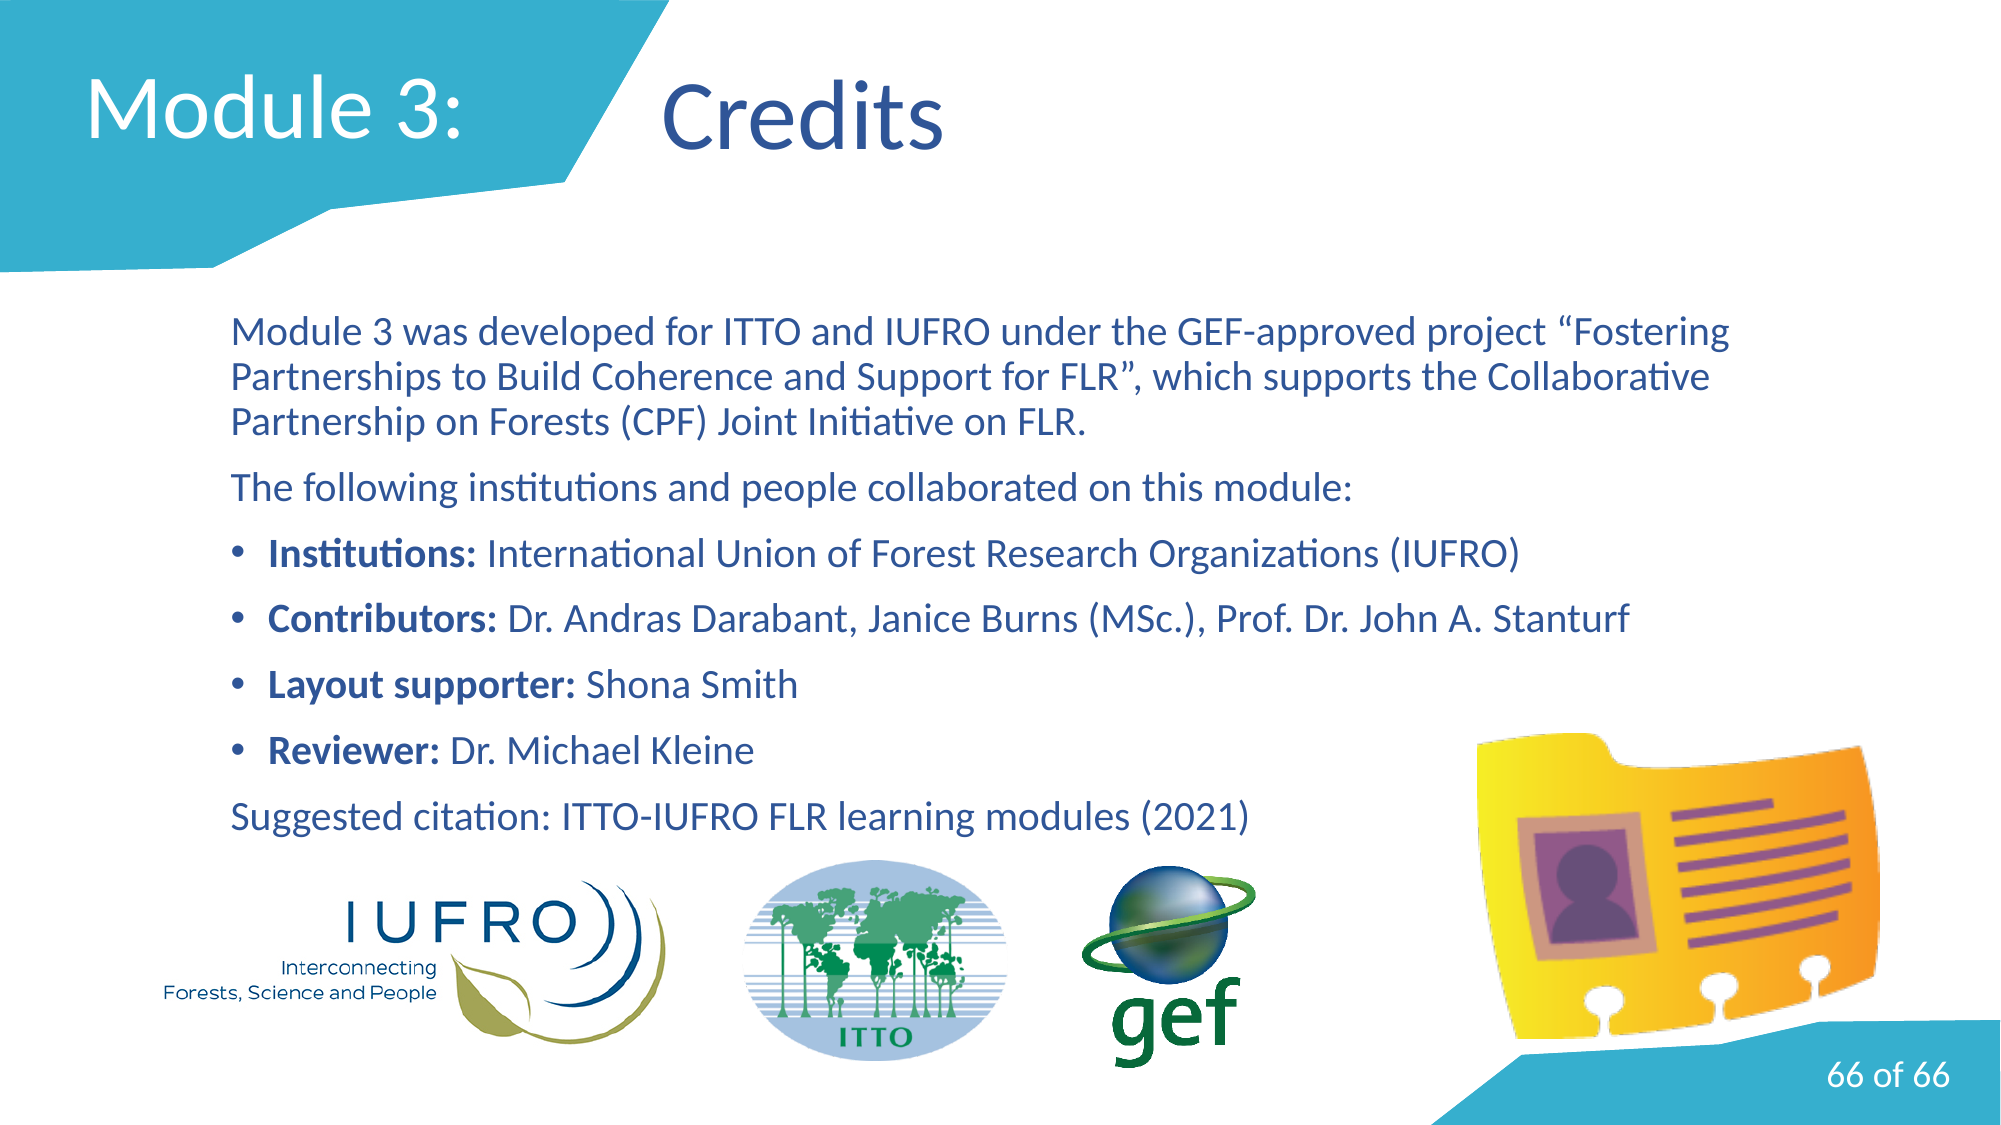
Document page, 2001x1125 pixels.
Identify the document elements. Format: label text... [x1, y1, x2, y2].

text_box Credits [646, 42, 1469, 178]
picture [1477, 733, 1880, 1039]
title Module 3: [69, 0, 765, 218]
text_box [156, 859, 1260, 1073]
list Module 3 was developed for ITTO and IUFRO under the GEF-approved project “Fostering Partnerships to Build Coherence and Support for FLR”, which supports the Collaborative Partnership on Forests (CPF) Joint Initiative on FLR. The following institutions and people collaborated on this module: Institutions: International Union of Forest Research Organizations (IUFRO) Contributors: Dr. Andras Darabant, Janice Burns (MSc.), Prof. Dr. John A. Stanturf Layout supporter: Shona Smith Reviewer: Dr. Michael Kleine Suggested citation: ITTO-IUFRO FLR learning modules (2021) [215, 301, 1880, 1016]
slide_number 66 of 66 [1759, 1042, 1966, 1103]
